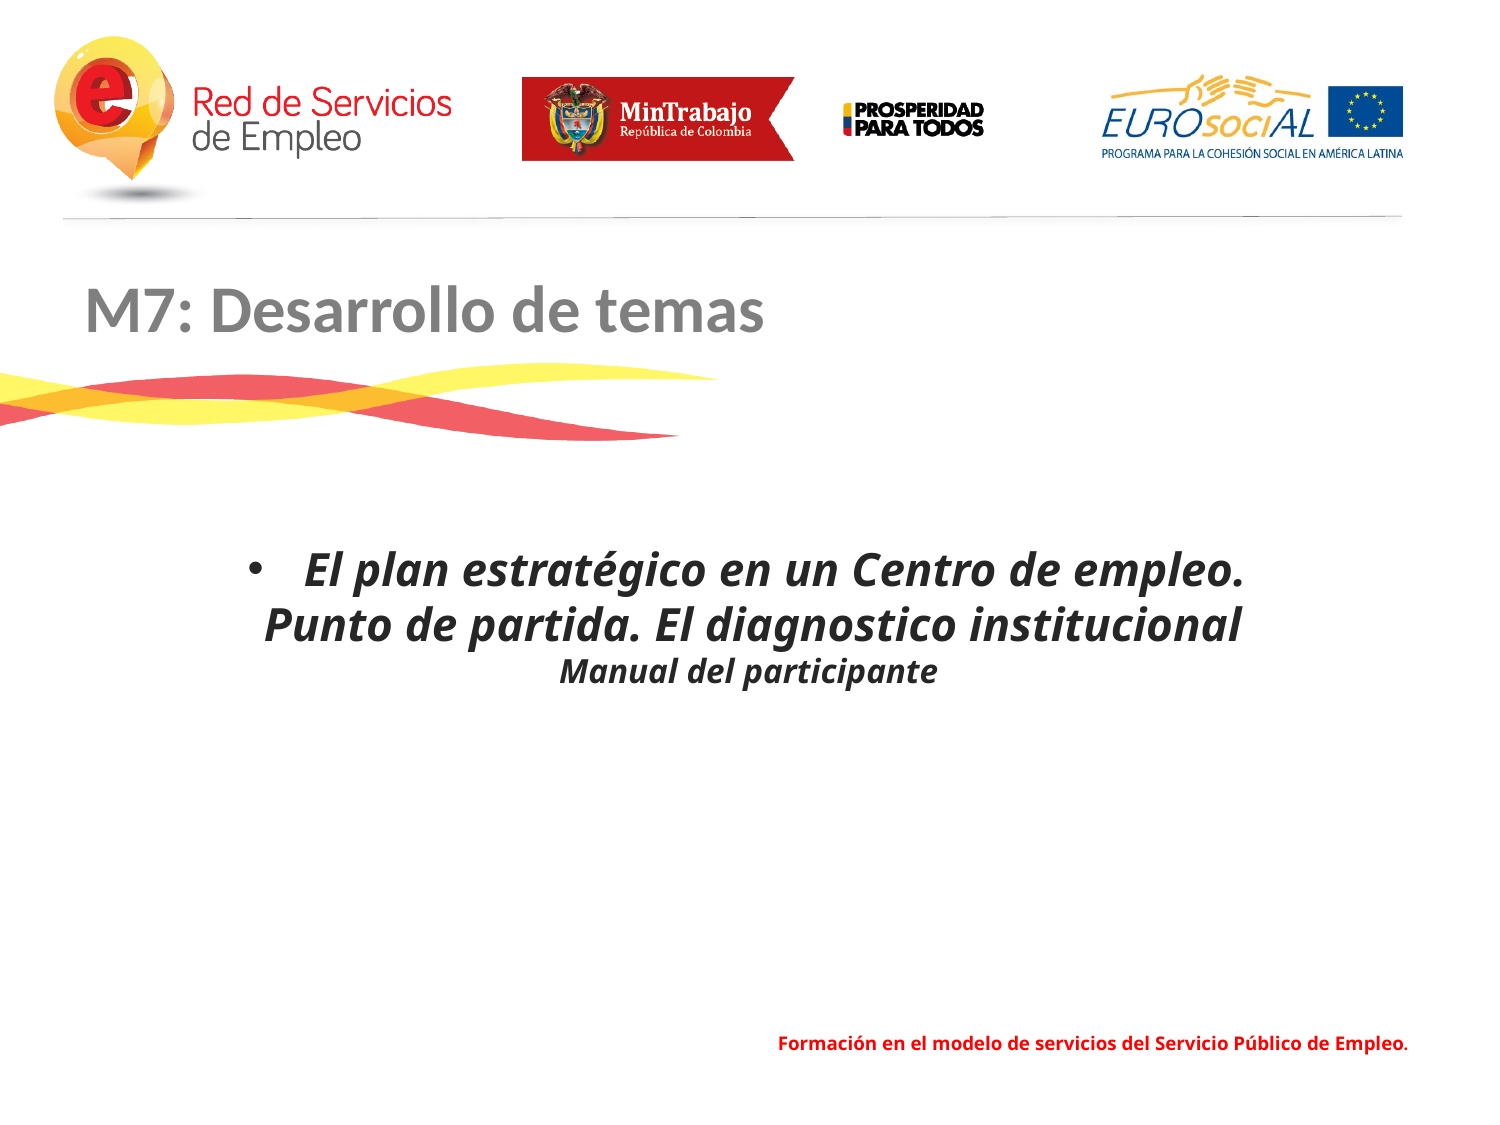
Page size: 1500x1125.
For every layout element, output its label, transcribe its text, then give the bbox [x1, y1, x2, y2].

picture [521, 77, 987, 162]
text_box El plan estratégico en un Centro de empleo. Punto de partida. El diagnostico institucional Manual del participante [35, 532, 1471, 698]
picture [54, 35, 452, 205]
picture [0, 358, 721, 441]
text_box M7: Desarrollo de temas [70, 258, 1202, 353]
title Formación en el modelo de servicios del Servicio Público de Empleo. [720, 999, 1471, 1088]
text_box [62, 215, 1403, 220]
picture [1102, 74, 1403, 158]
